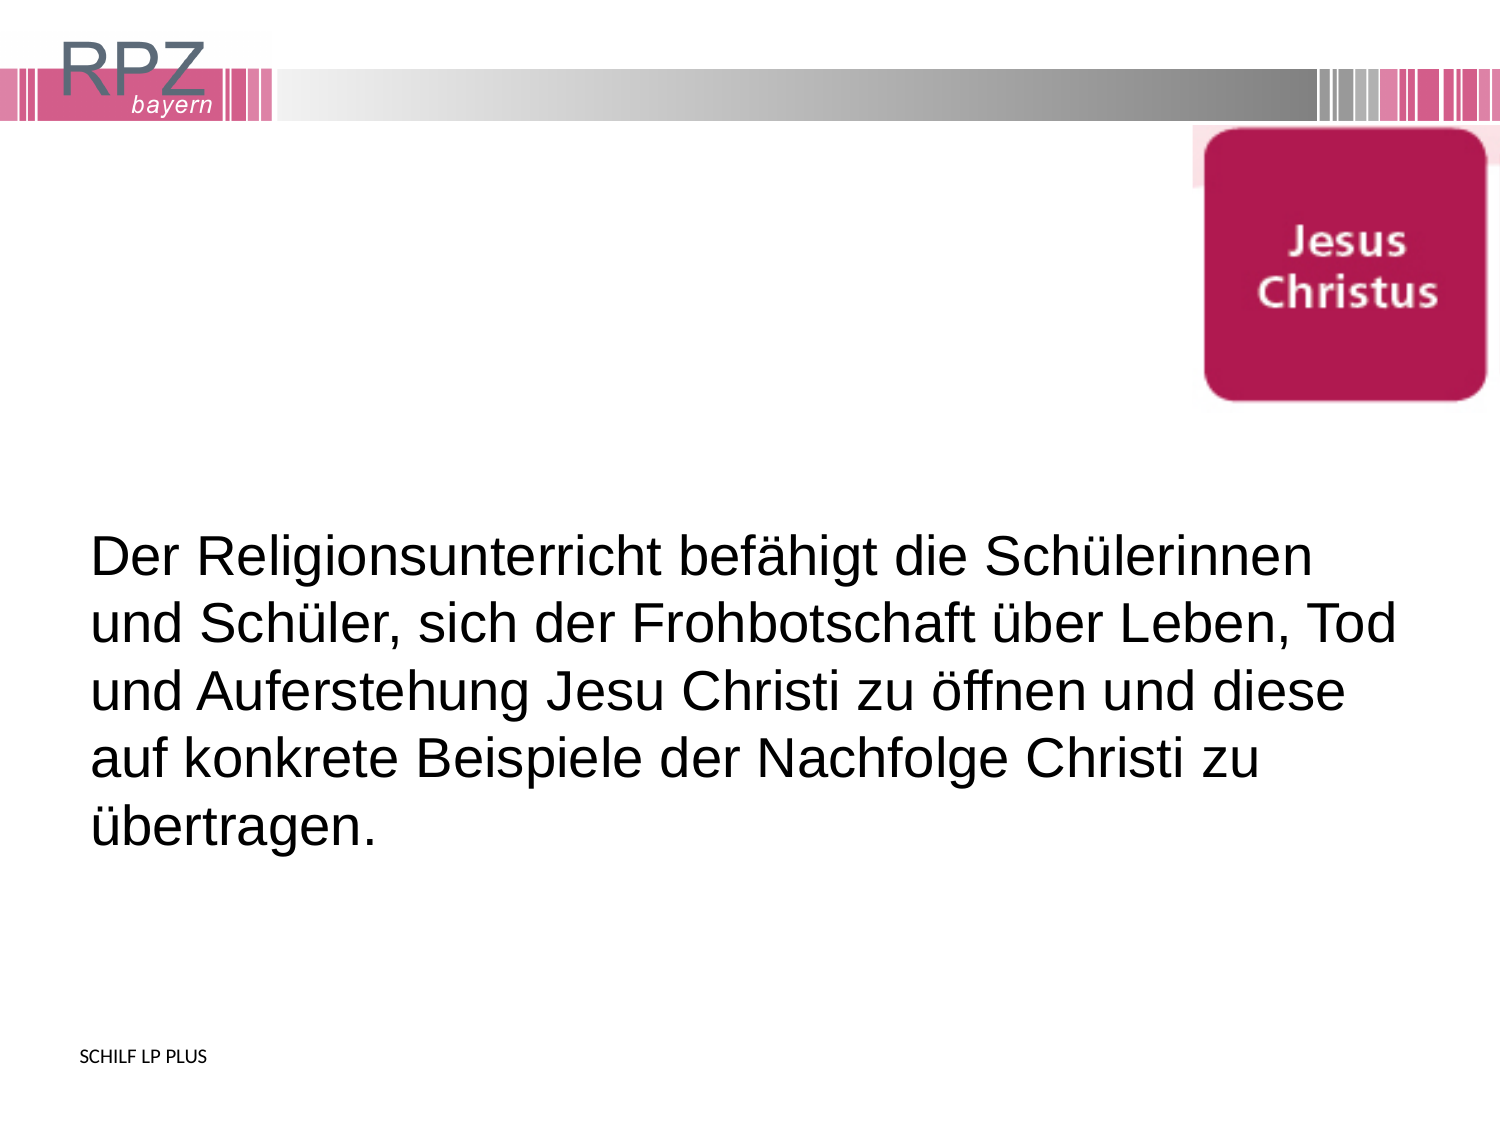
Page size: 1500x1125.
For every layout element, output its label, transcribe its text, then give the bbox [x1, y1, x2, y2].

picture [0, 31, 272, 121]
picture [1443, 69, 1500, 121]
picture [1380, 69, 1439, 121]
list Der Religionsunterricht befähigt die Schülerinnen und Schüler, sich der Frohbotschaft über Leben, Tod und Auferstehung Jesu Christi zu öffnen und diese auf konkrete Beispiele der Nachfolge Christi zu übertragen. [75, 262, 1425, 1005]
picture [1319, 69, 1379, 121]
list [1192, 125, 1500, 413]
